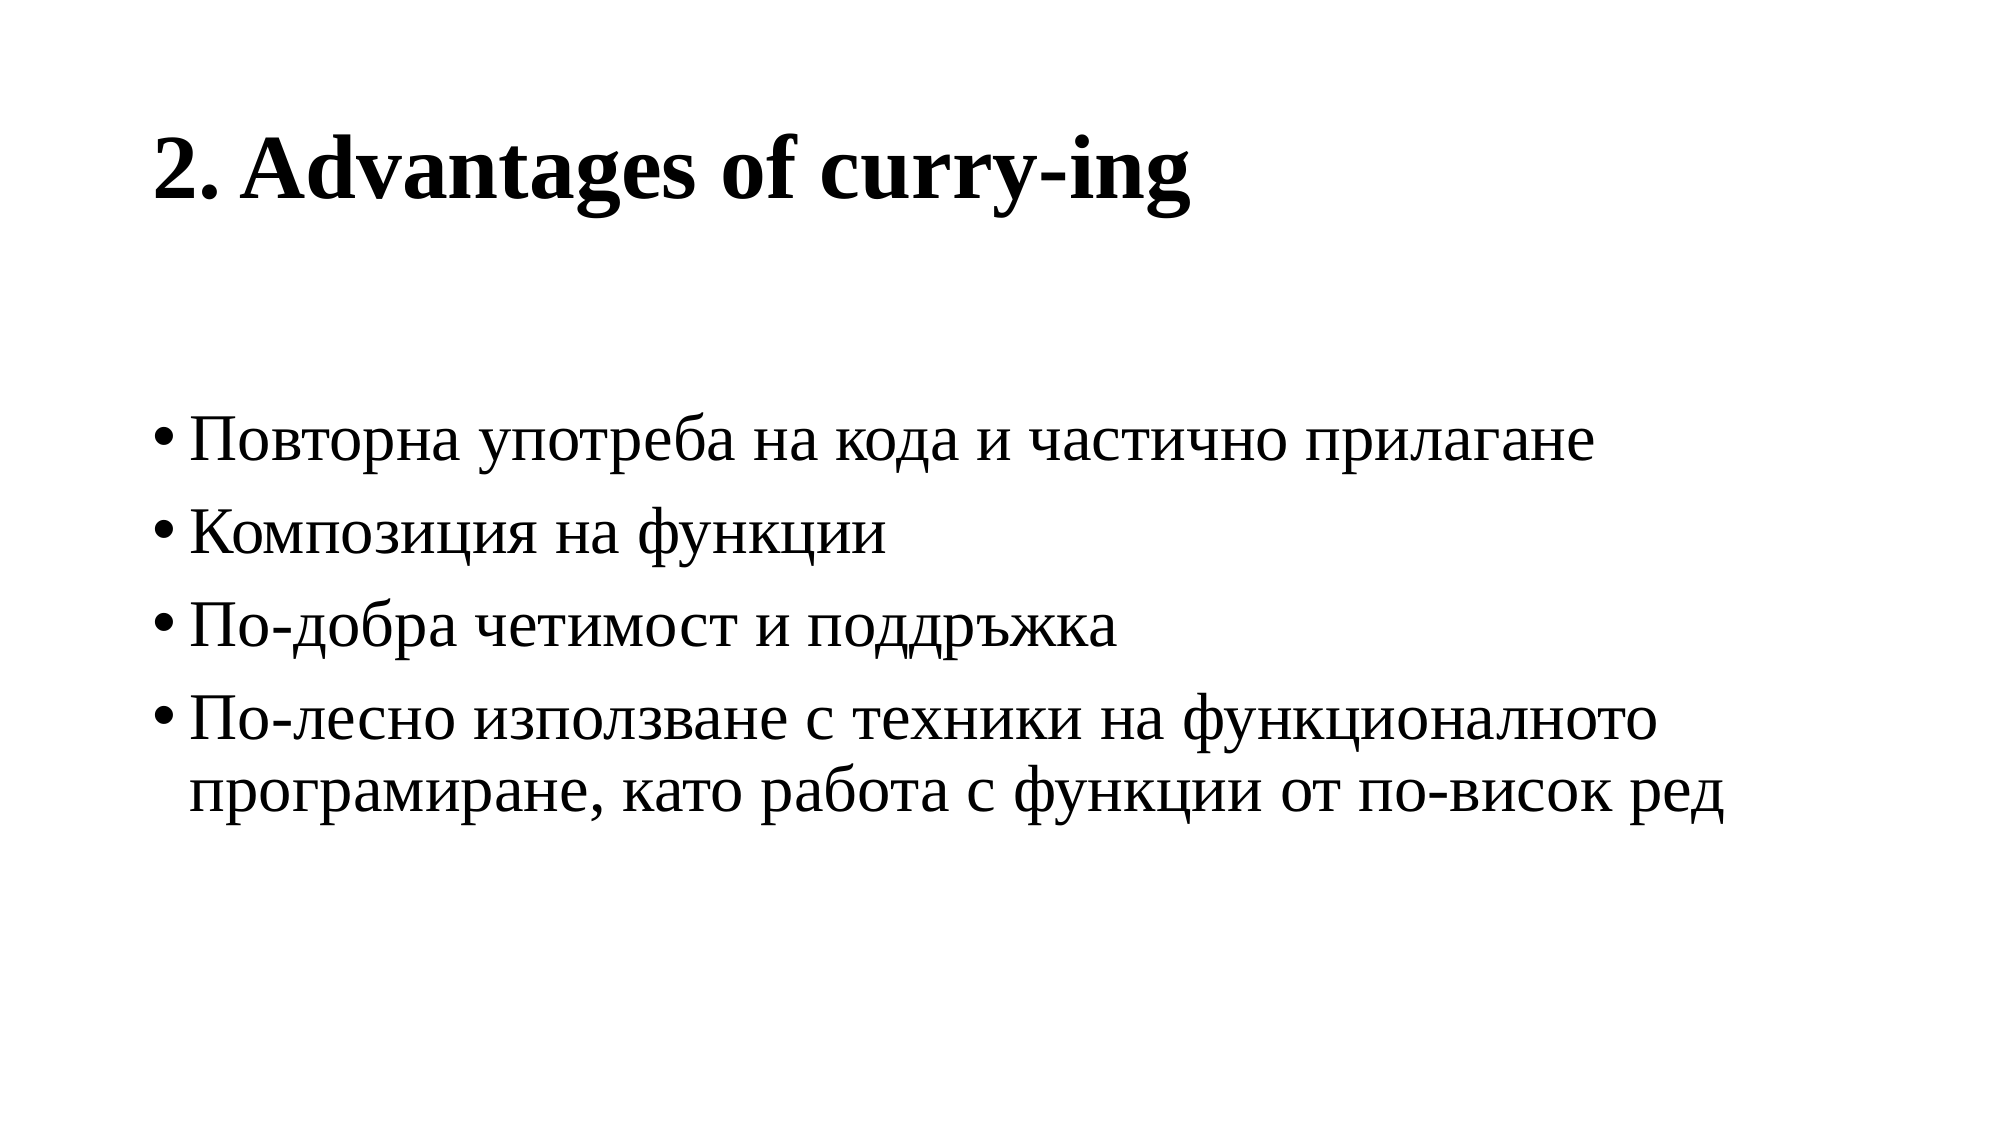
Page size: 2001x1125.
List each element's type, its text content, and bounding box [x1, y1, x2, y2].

title 2. Advantages of curry-ing [137, 59, 1863, 278]
list Повторна употреба на кода и частично прилагане Композиция на функции По-добра четимост и поддръжка По-лесно използване с техники на функционалното програмиране, като работа с функции от по-висок ред [137, 299, 1863, 1014]
